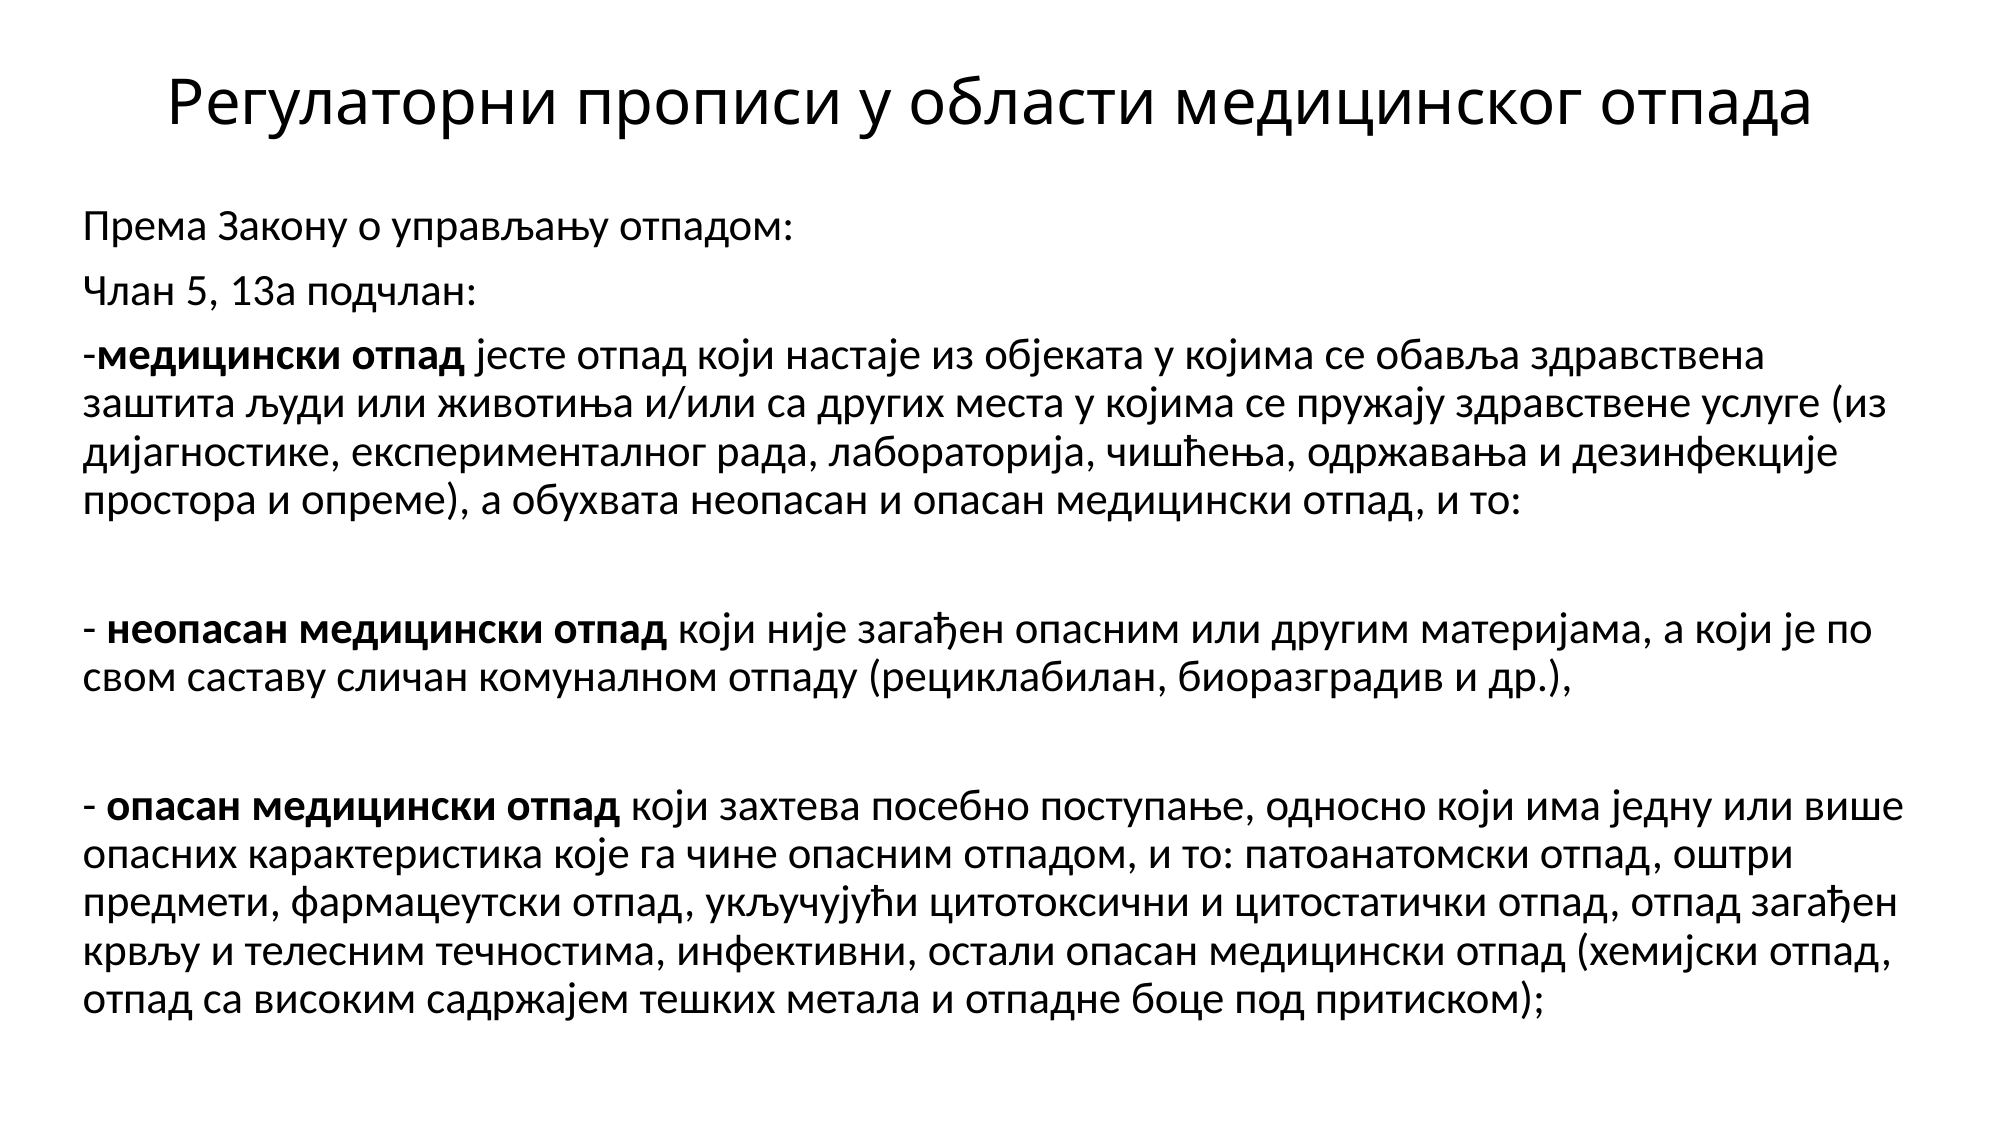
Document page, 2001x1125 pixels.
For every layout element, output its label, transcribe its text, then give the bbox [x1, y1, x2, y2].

list Према Закону о управљању отпадом: Члан 5, 13а подчлан: -медицински отпад јесте отпад који настаје из објеката у којима се обавља здравствена заштита људи или животиња и/или са других места у којима се пружају здравствене услуге (из дијагностике, експерименталног рада, лабораторија, чишћења, одржавања и дезинфекције простора и опреме), а обухвата неопасан и опасан медицински отпад, и то: - неопасан медицински отпад који није загађен опасним или другим материјама, а који је по свом саставу сличан комуналном отпаду (рециклабилан, биоразградив и др.), - опасан медицински отпад који захтева посебно поступање, односно који има једну или више опасних карактеристика које га чине опасним отпадом, и то: патоанатомски отпад, оштри предмети, фармацеутски отпад, укључујући цитотоксични и цитостатички отпад, отпад загађен крвљу и телесним течностима, инфективни, остали опасан медицински отпад (хемијски отпад, отпад са високим садржајем тешких метала и отпадне боце под притиском); [67, 194, 1929, 1076]
title Регулаторни прописи у области медицинског отпада [129, 53, 1854, 155]
